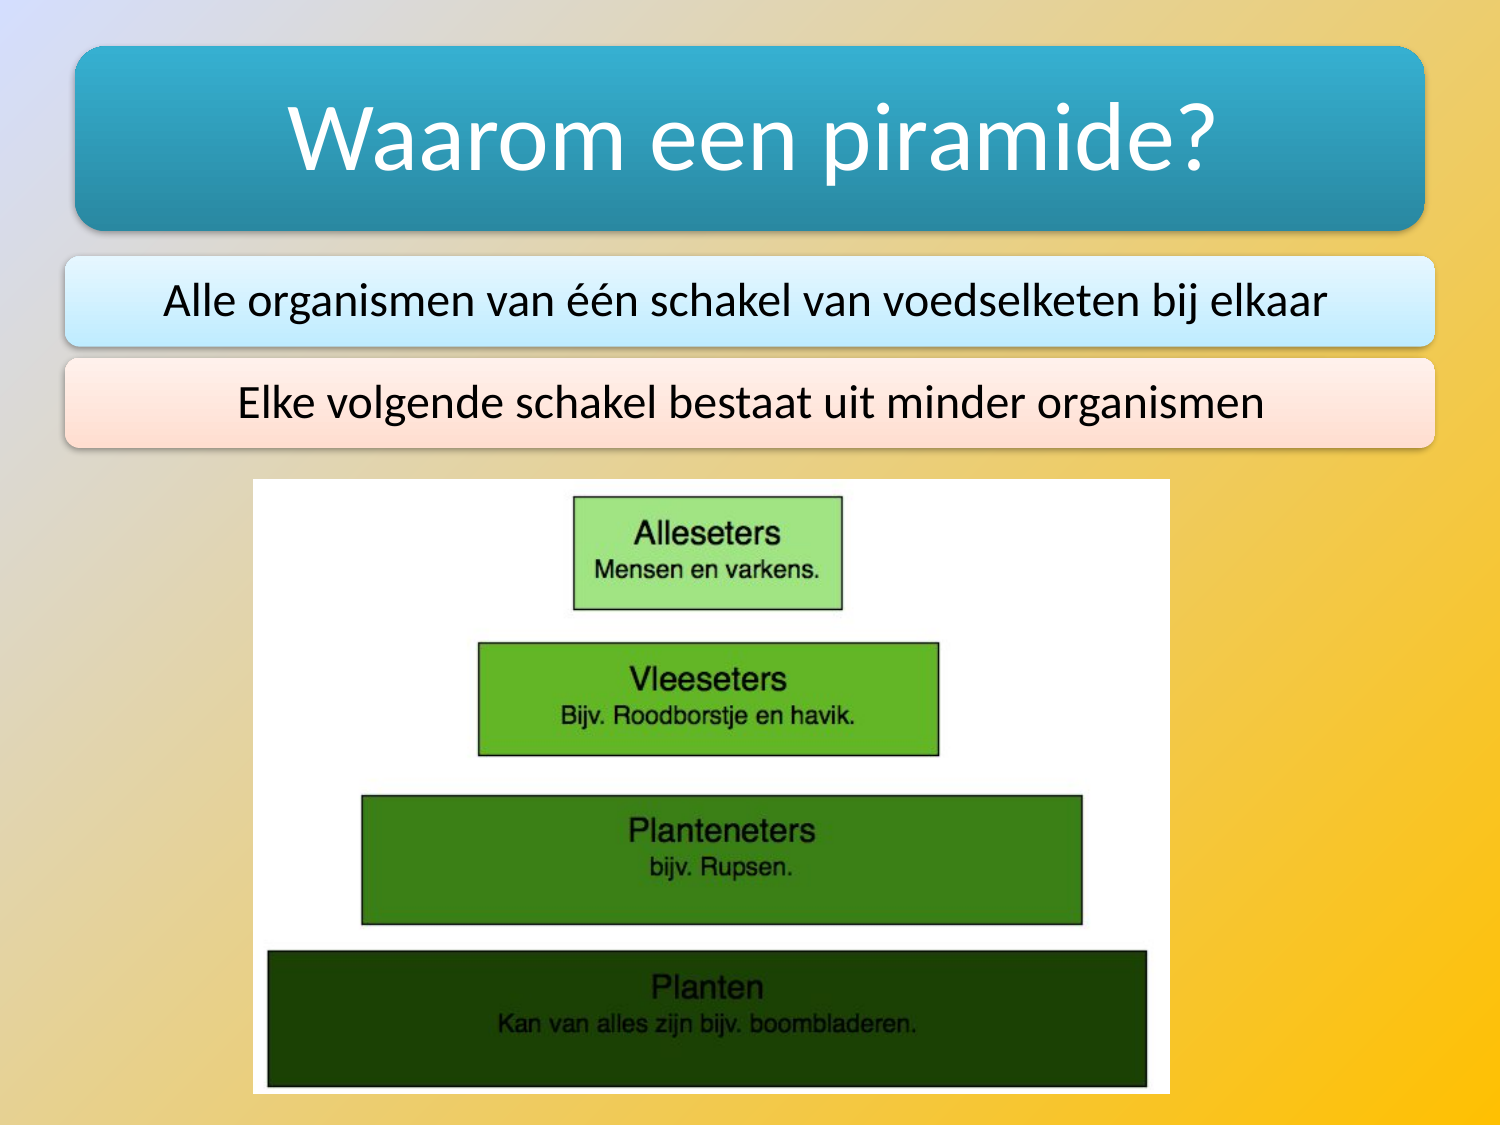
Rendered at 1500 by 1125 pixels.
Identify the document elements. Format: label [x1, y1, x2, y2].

picture [253, 479, 1170, 1095]
text_box [74, 44, 1426, 233]
list [64, 255, 1436, 450]
